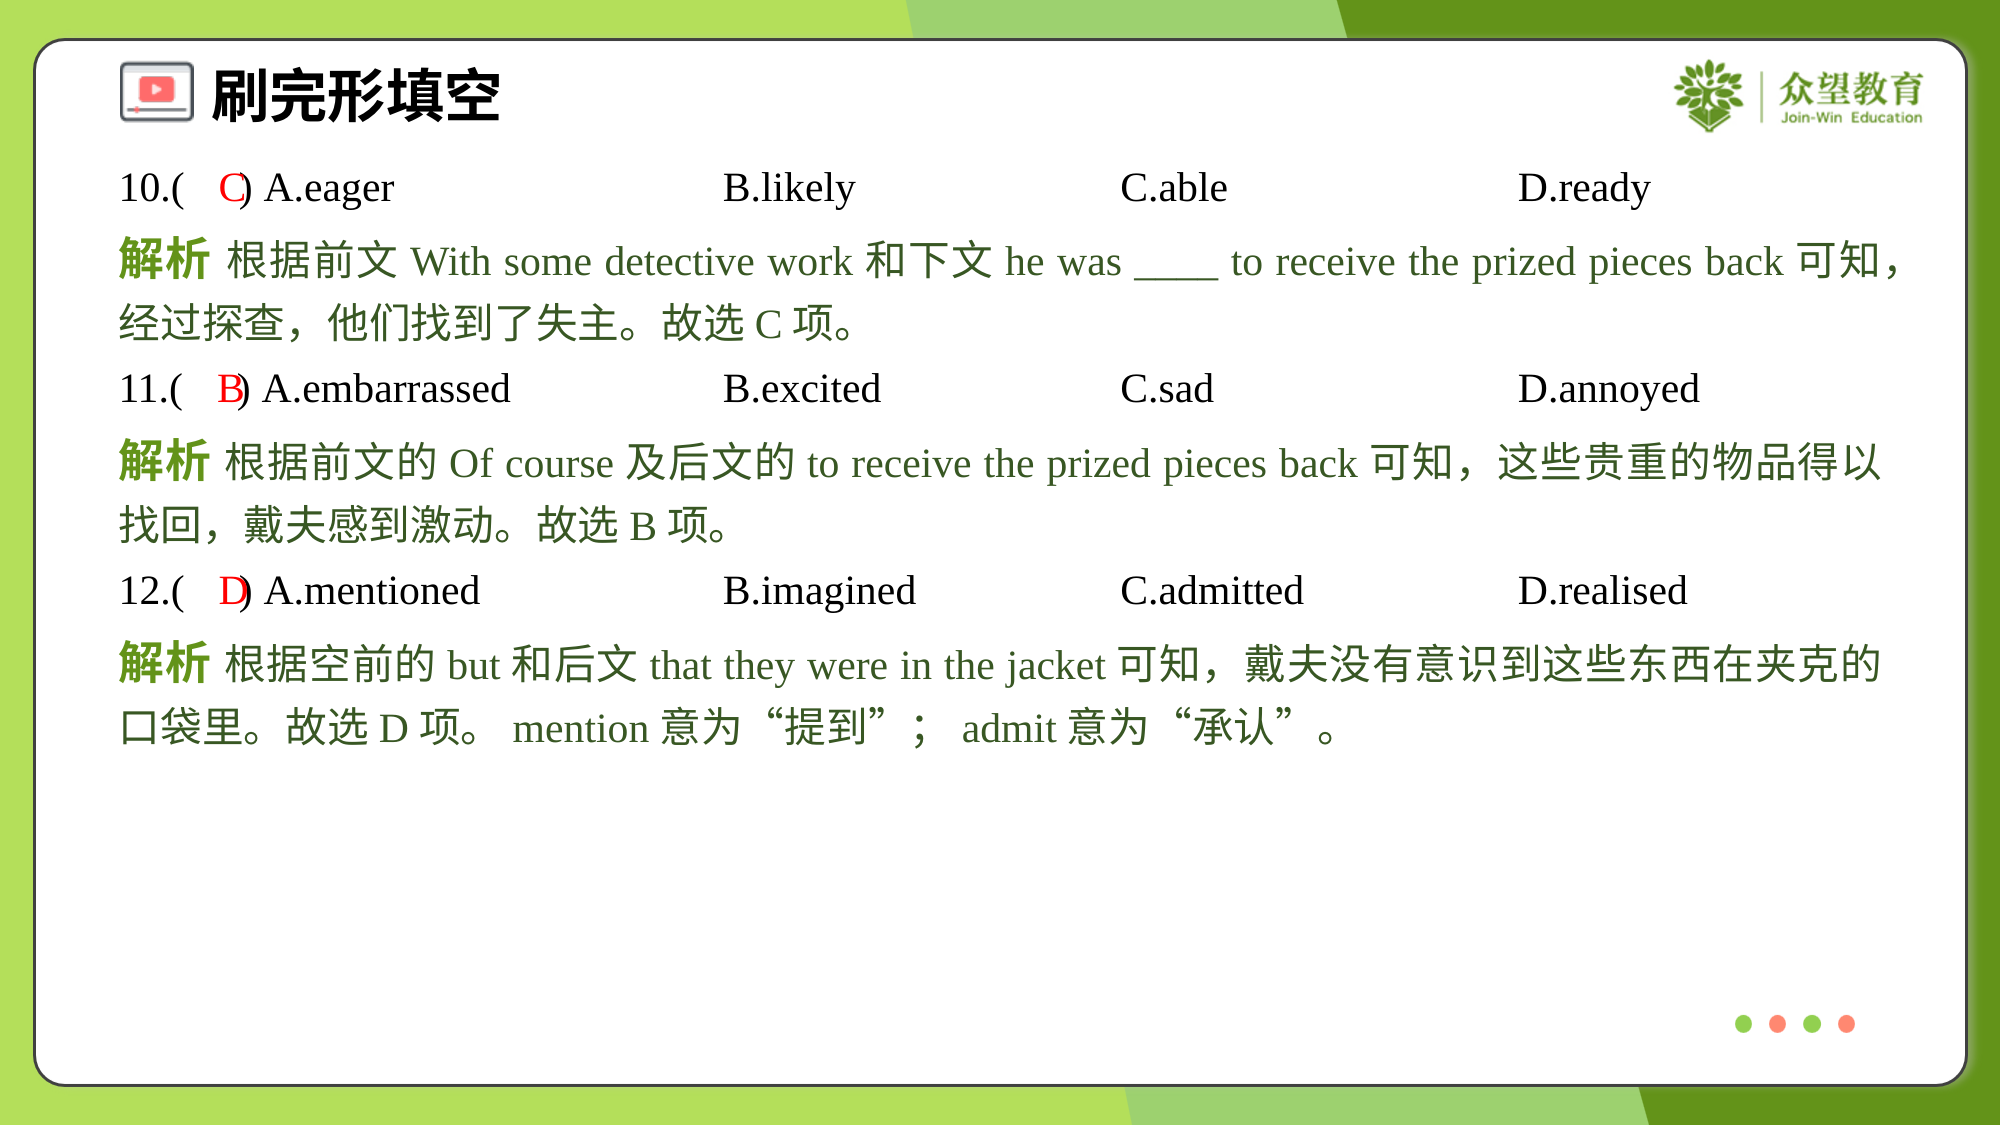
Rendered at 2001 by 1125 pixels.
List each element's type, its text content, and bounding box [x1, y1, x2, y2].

text_box 解析 根据前文的Of course及后文的to receive the prized pieces back可知，这些贵重的物品得以找回，戴夫感到激动。故选B项。 [118, 417, 1883, 545]
text_box 解析 根据前文With some detective work和下文he was ____ to receive the prized pieces back可知，经过探查，他们找到了失主。故选C项。 [118, 215, 1883, 343]
text_box D [213, 550, 254, 608]
text_box B [212, 348, 250, 406]
text_box 12.( ) A.mentioned B.imagined C.admitted D.realised [118, 550, 213, 608]
text_box 11.( ) A.embarrassed B.excited C.sad D.annoyed [118, 348, 212, 406]
picture [0, 0, 2000, 1125]
text_box 解析 根据空前的but和后文that they were in the jacket可知，戴夫没有意识到这些东西在夹克的口袋里。故选D项。mention意为“提到”；admit意为“承认”。 [118, 619, 1883, 747]
text_box 11.( ) A.embarrassed B.excited C.sad D.annoyed [250, 348, 1883, 406]
text_box C [213, 146, 252, 205]
text_box 10.( ) A.eager B.likely C.able D.ready [118, 146, 213, 204]
text_box 10.( ) A.eager B.likely C.able D.ready [252, 146, 1883, 204]
text_box 12.( ) A.mentioned B.imagined C.admitted D.realised [254, 550, 1883, 608]
